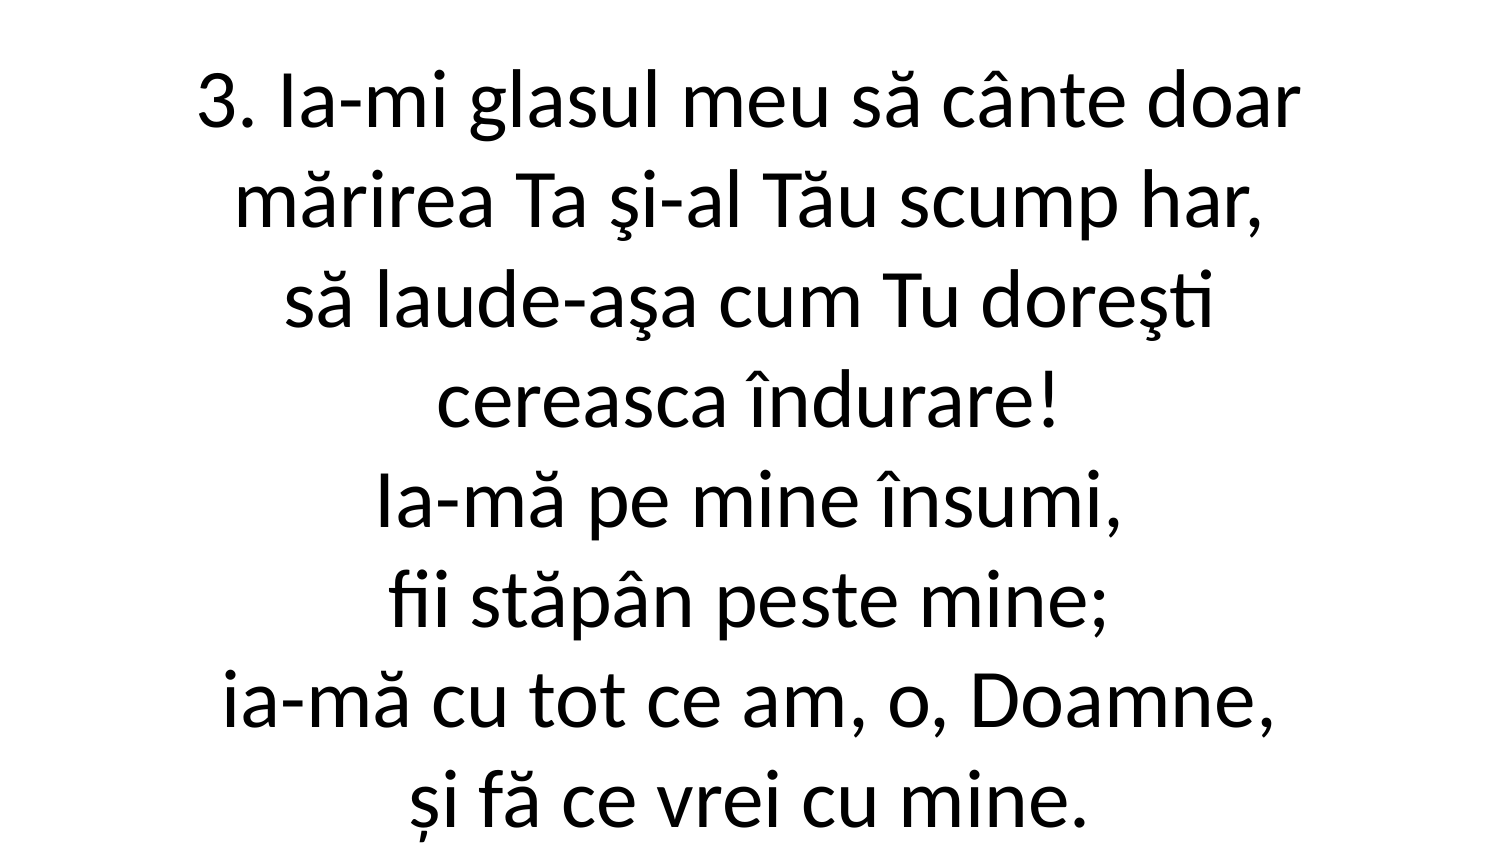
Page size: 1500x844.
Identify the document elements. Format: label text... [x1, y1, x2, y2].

text_box 3. Ia-mi glasul meu să cânte doar mărirea Ta şi-al Tău scump har, să laude-aşa cum Tu doreşti cereasca îndurare! Ia-mă pe mine însumi, fii stăpân peste mine; ia-mă cu tot ce am, o, Doamne, și fă ce vrei cu mine. [180, 0, 1319, 844]
